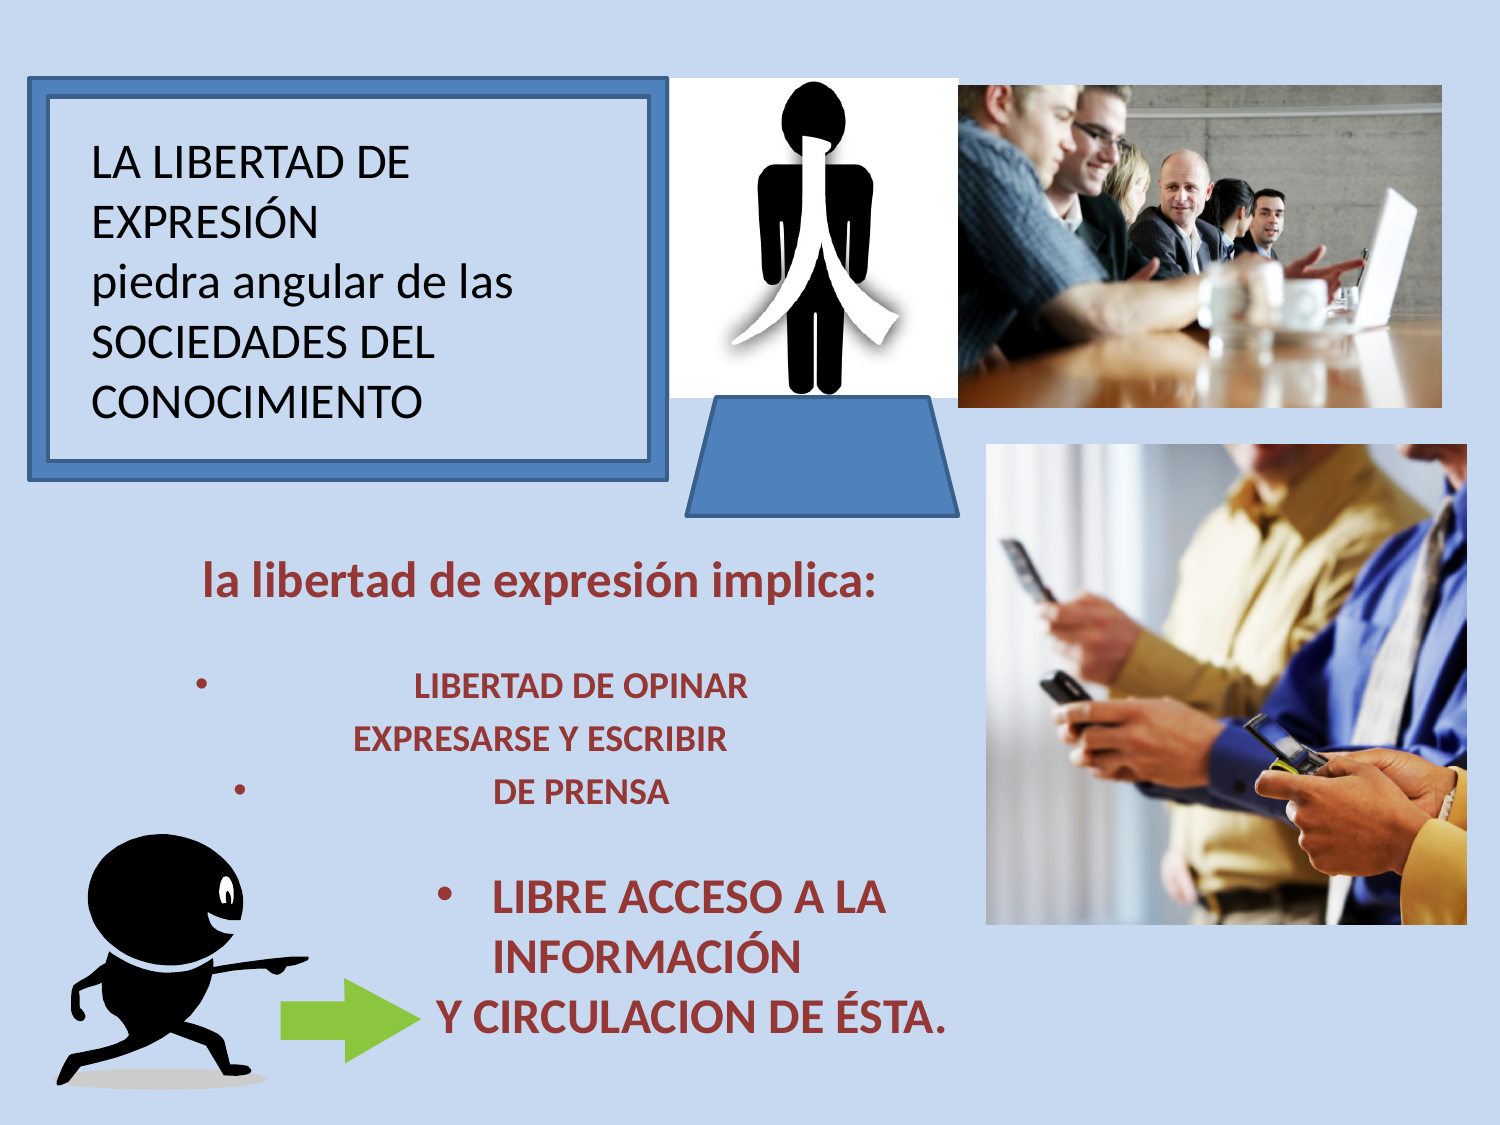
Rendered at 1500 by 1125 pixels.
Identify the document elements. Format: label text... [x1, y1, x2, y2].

title LA LIBERTAD DE EXPRESIÓN piedra angular de las SOCIEDADES DEL CONOCIMIENTO [76, 99, 644, 459]
text_box [684, 407, 961, 518]
picture [52, 833, 422, 1091]
text_box LIBRE ACCESO A LA INFORMACIÓN Y CIRCULACION DE ÉSTA. [423, 855, 1048, 1096]
picture [985, 444, 1467, 925]
picture [670, 77, 1442, 408]
text_box [27, 76, 669, 482]
subtitle la libertad de expresión implica: LIBERTAD DE OPINAR EXPRESARSE Y ESCRIBIR DE PRENSA [135, 539, 946, 823]
